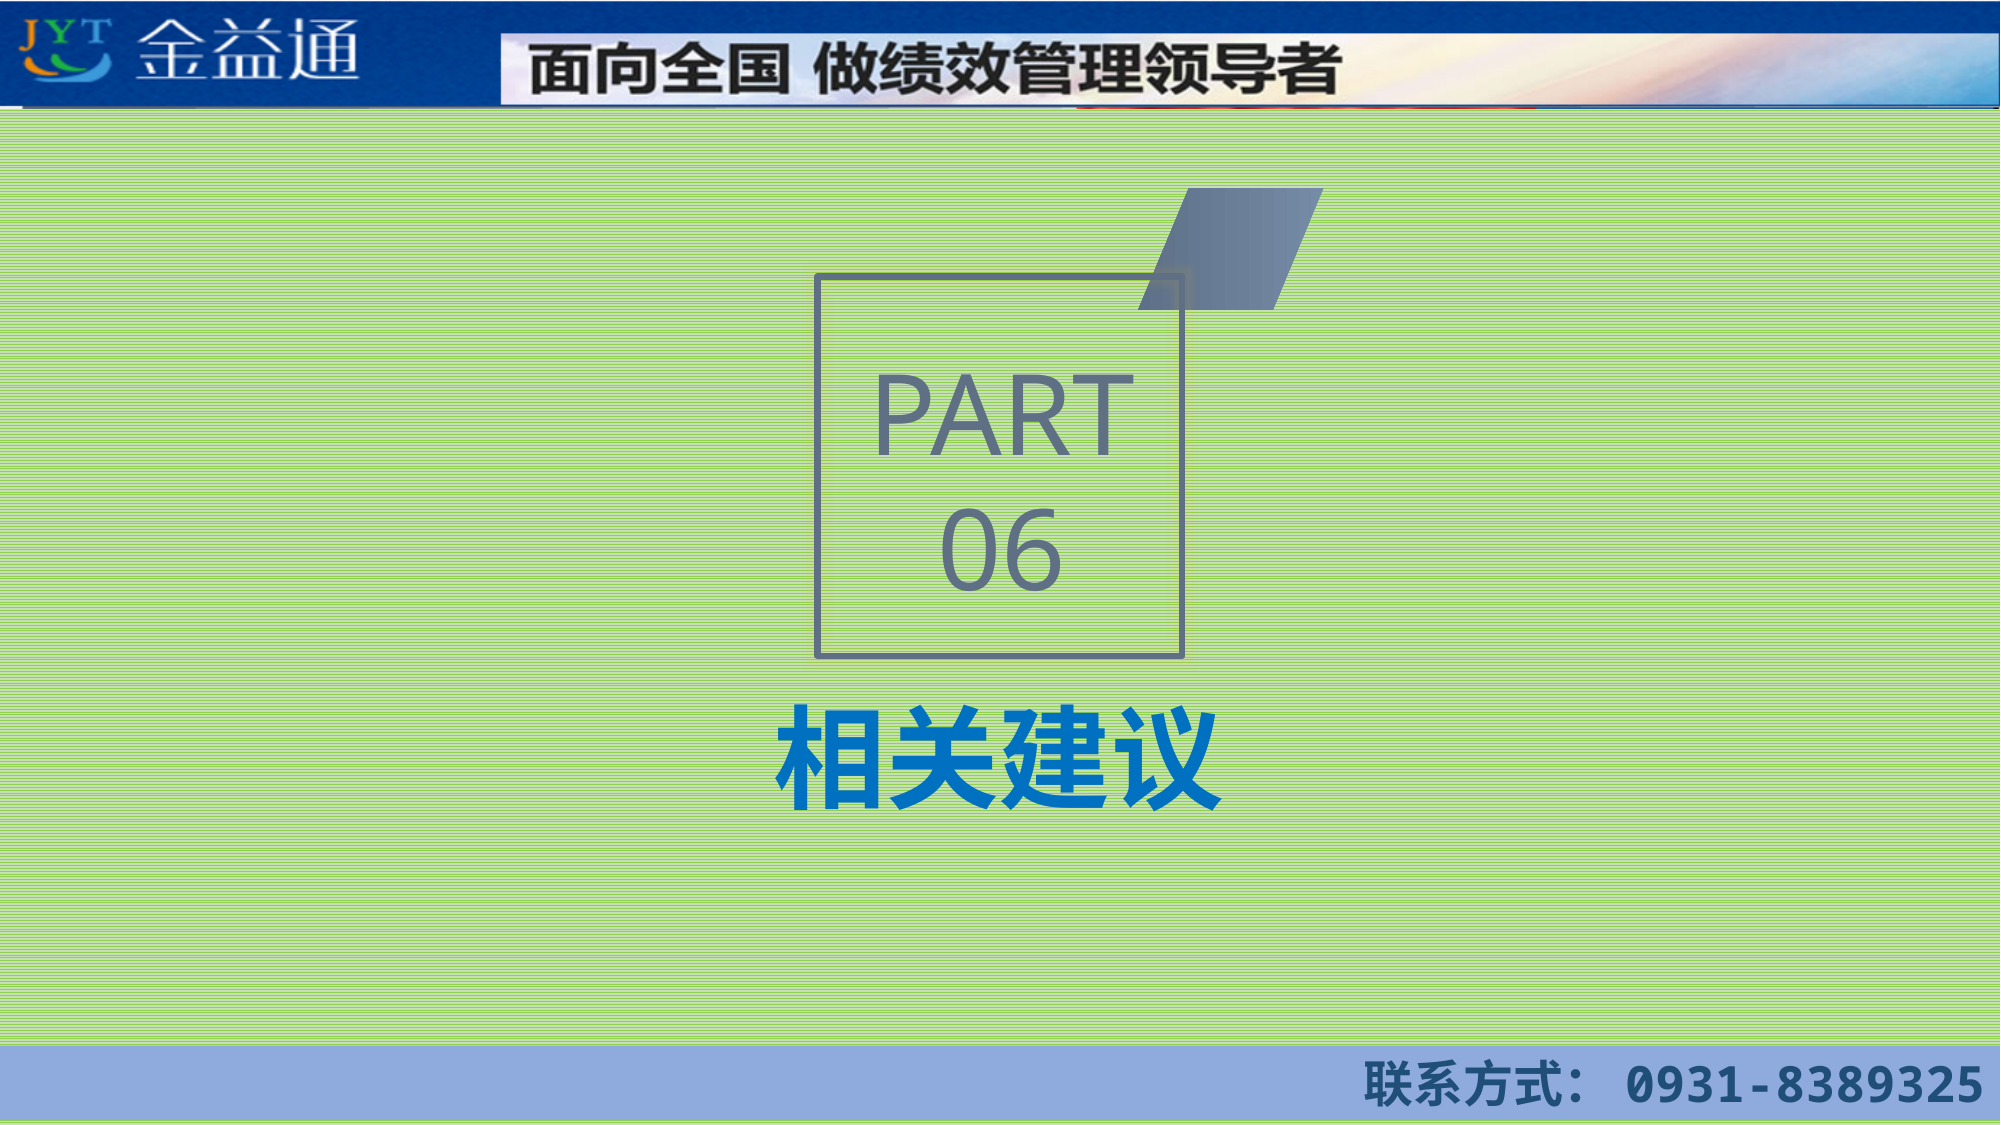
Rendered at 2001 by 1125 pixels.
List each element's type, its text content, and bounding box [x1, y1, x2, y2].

text_box 联系方式：0931-8389325 [0, 1045, 2000, 1121]
text_box [1155, 187, 1324, 311]
text_box 相关建议 [759, 680, 1239, 831]
text_box [817, 276, 1183, 656]
picture [0, 0, 2000, 110]
